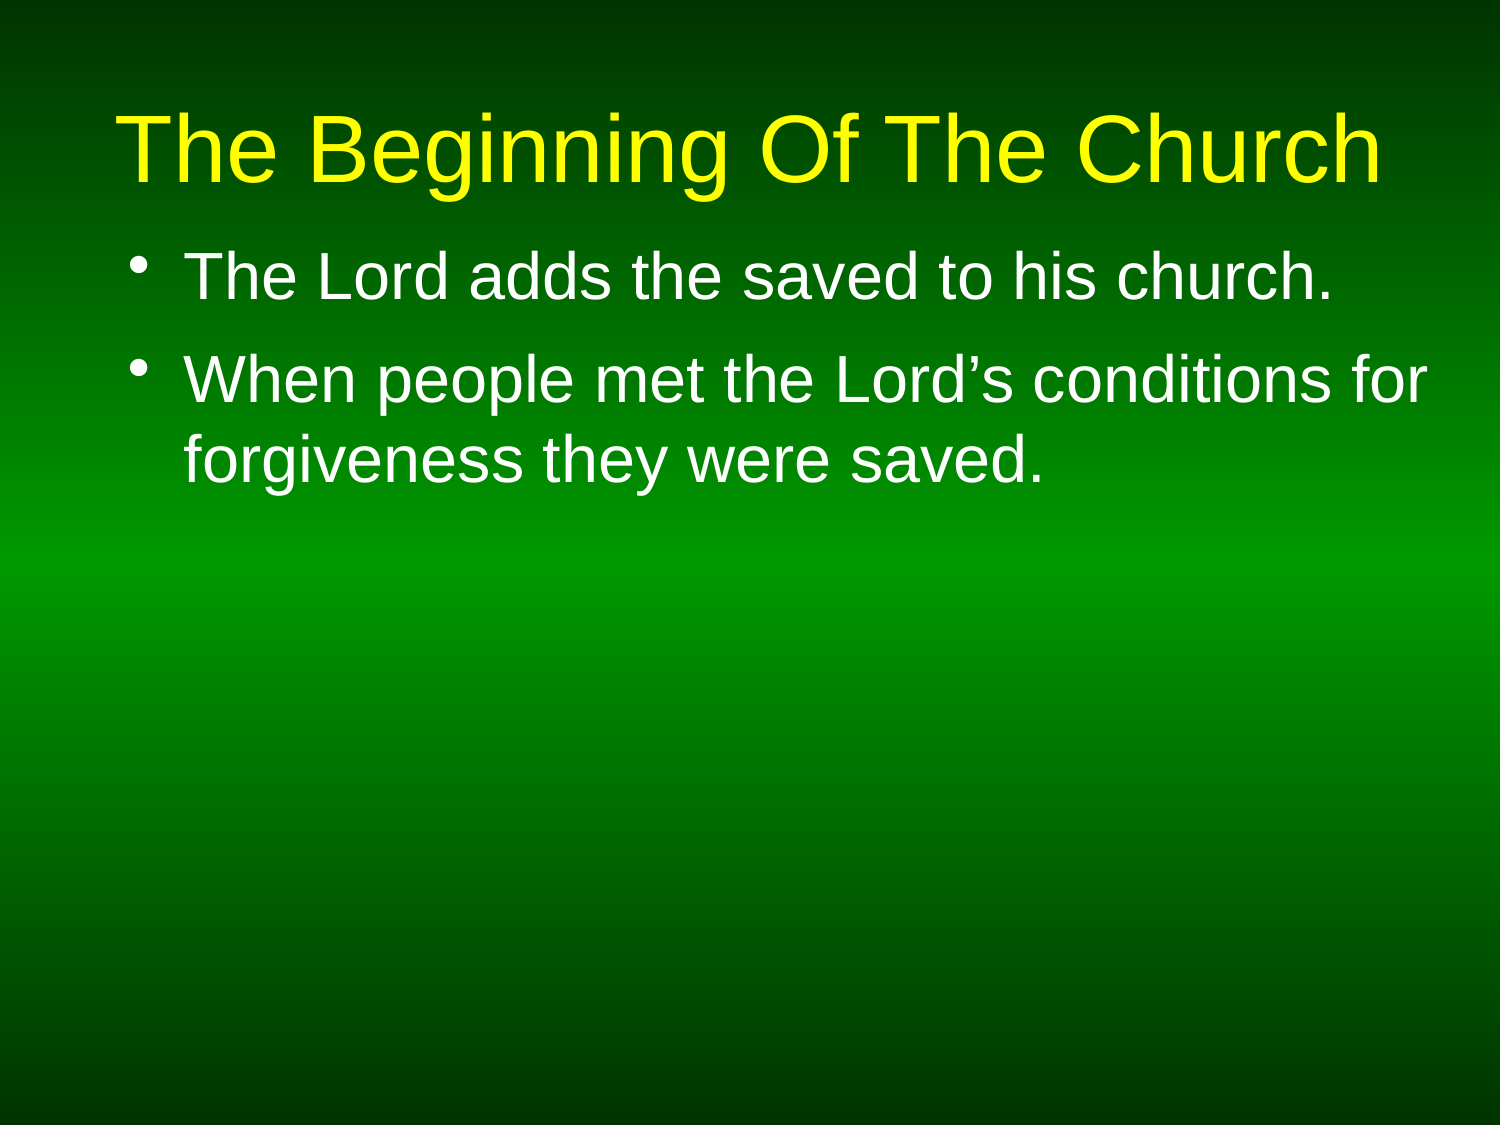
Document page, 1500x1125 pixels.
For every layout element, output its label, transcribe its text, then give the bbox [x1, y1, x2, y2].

title The Beginning Of The Church [37, 50, 1463, 238]
list The Lord adds the saved to his church. When people met the Lord’s conditions for forgiveness they were saved. [112, 224, 1463, 1125]
